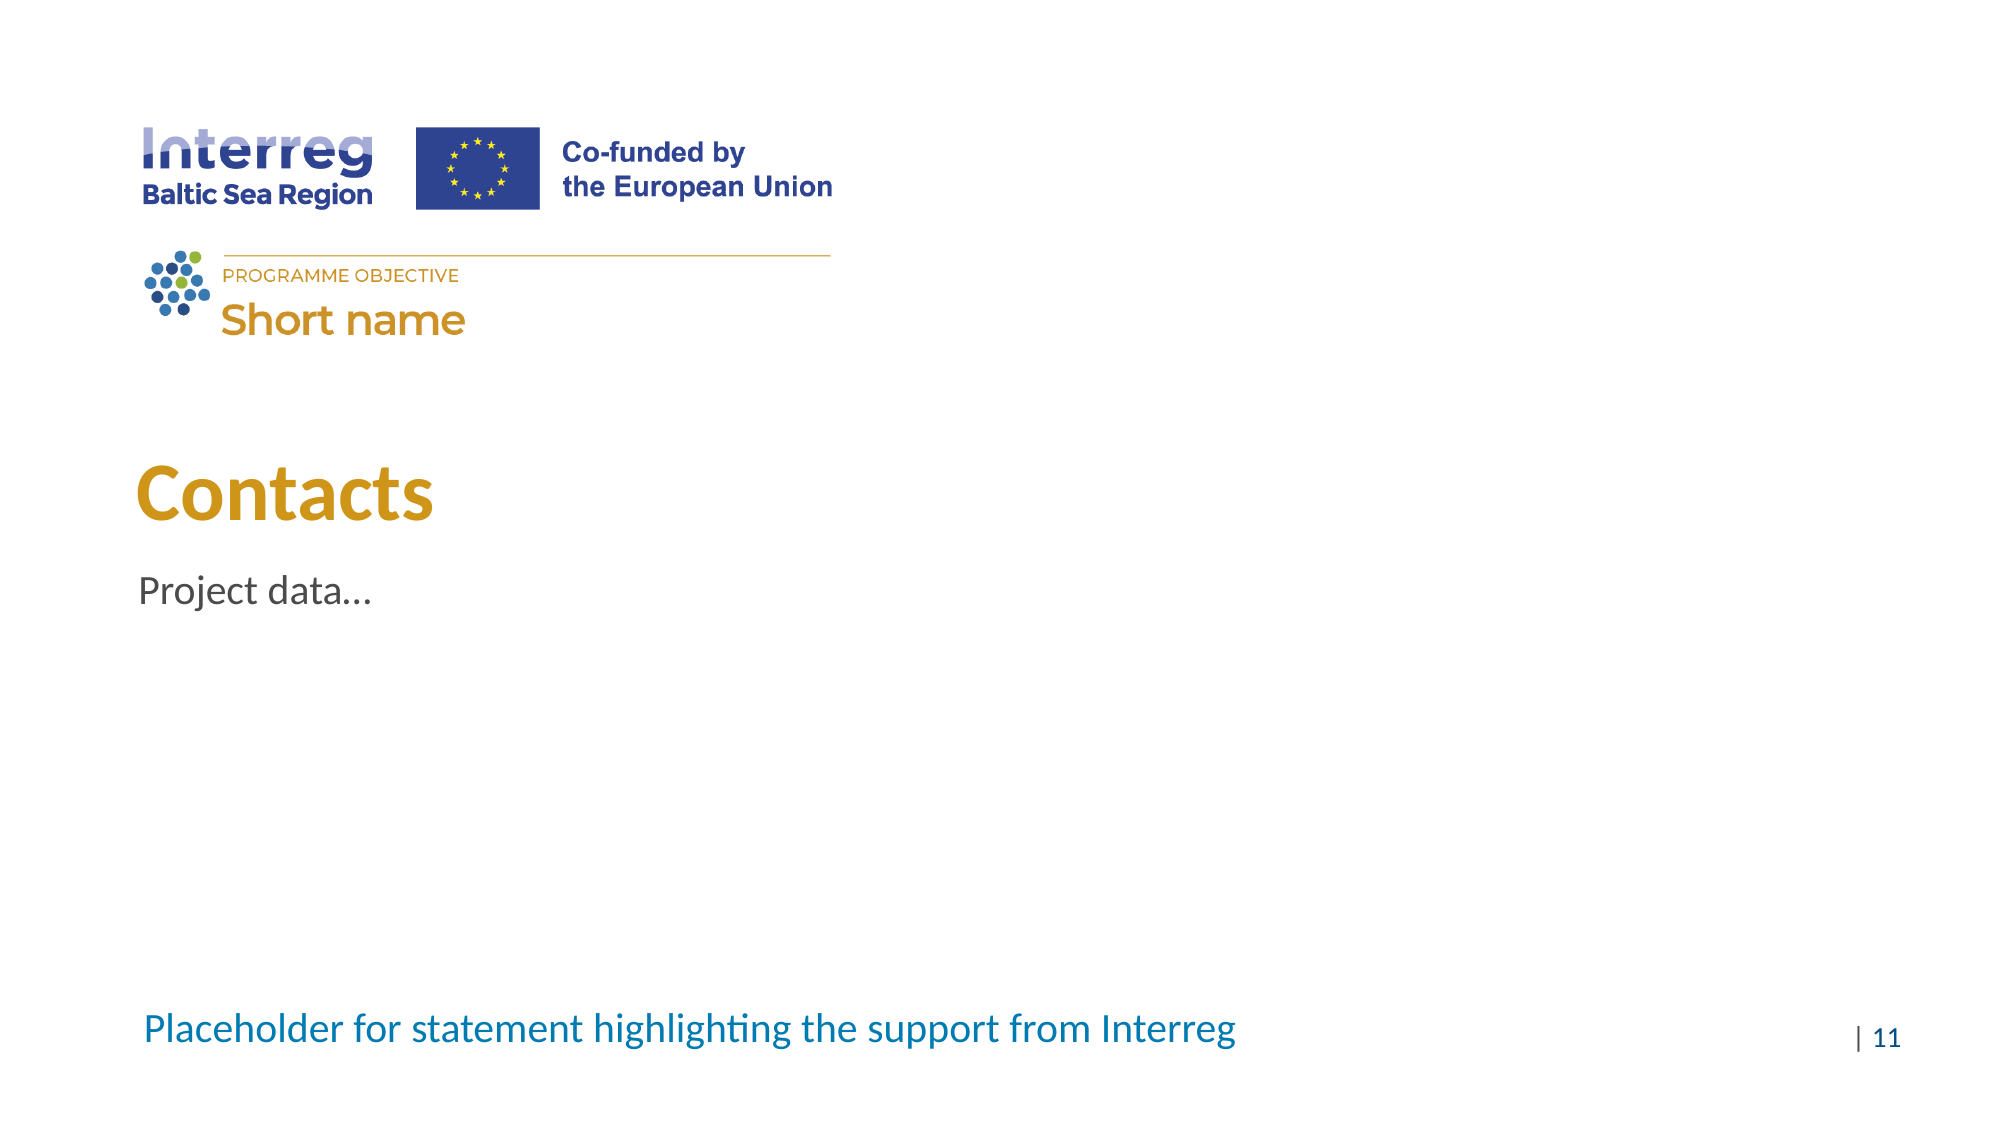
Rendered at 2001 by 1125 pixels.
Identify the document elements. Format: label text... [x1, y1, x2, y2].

text_box Contacts [136, 456, 913, 518]
text_box Project data… [138, 560, 1241, 853]
text_box Placeholder for statement highlighting the support from Interreg [143, 925, 1630, 1051]
picture [102, 83, 872, 409]
